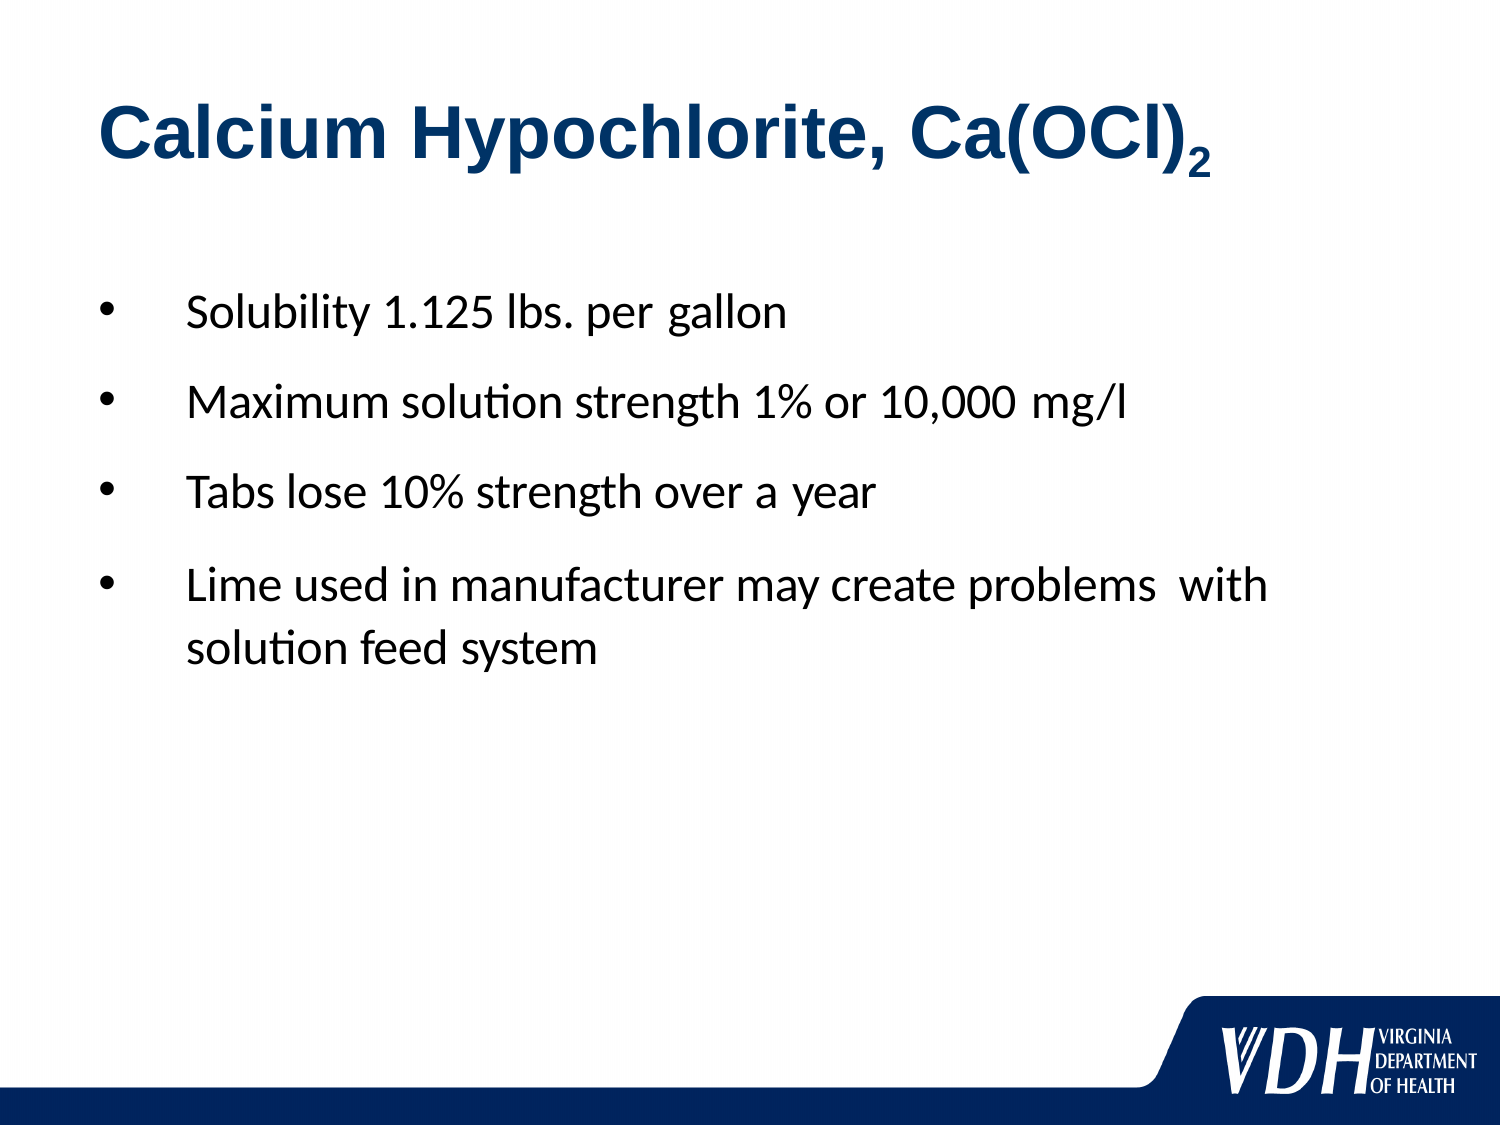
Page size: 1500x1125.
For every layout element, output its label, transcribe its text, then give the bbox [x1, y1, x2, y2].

text_box Solubility 1.125 lbs. per gallon Maximum solution strength 1% or 10,000 mg/l Tabs lose 10% strength over a year Lime used in manufacturer may create problems with solution feed system [96, 276, 1333, 675]
title Calcium Hypochlorite, Ca(OCl)2 [96, 39, 1250, 229]
picture [0, 0, 1500, 1125]
